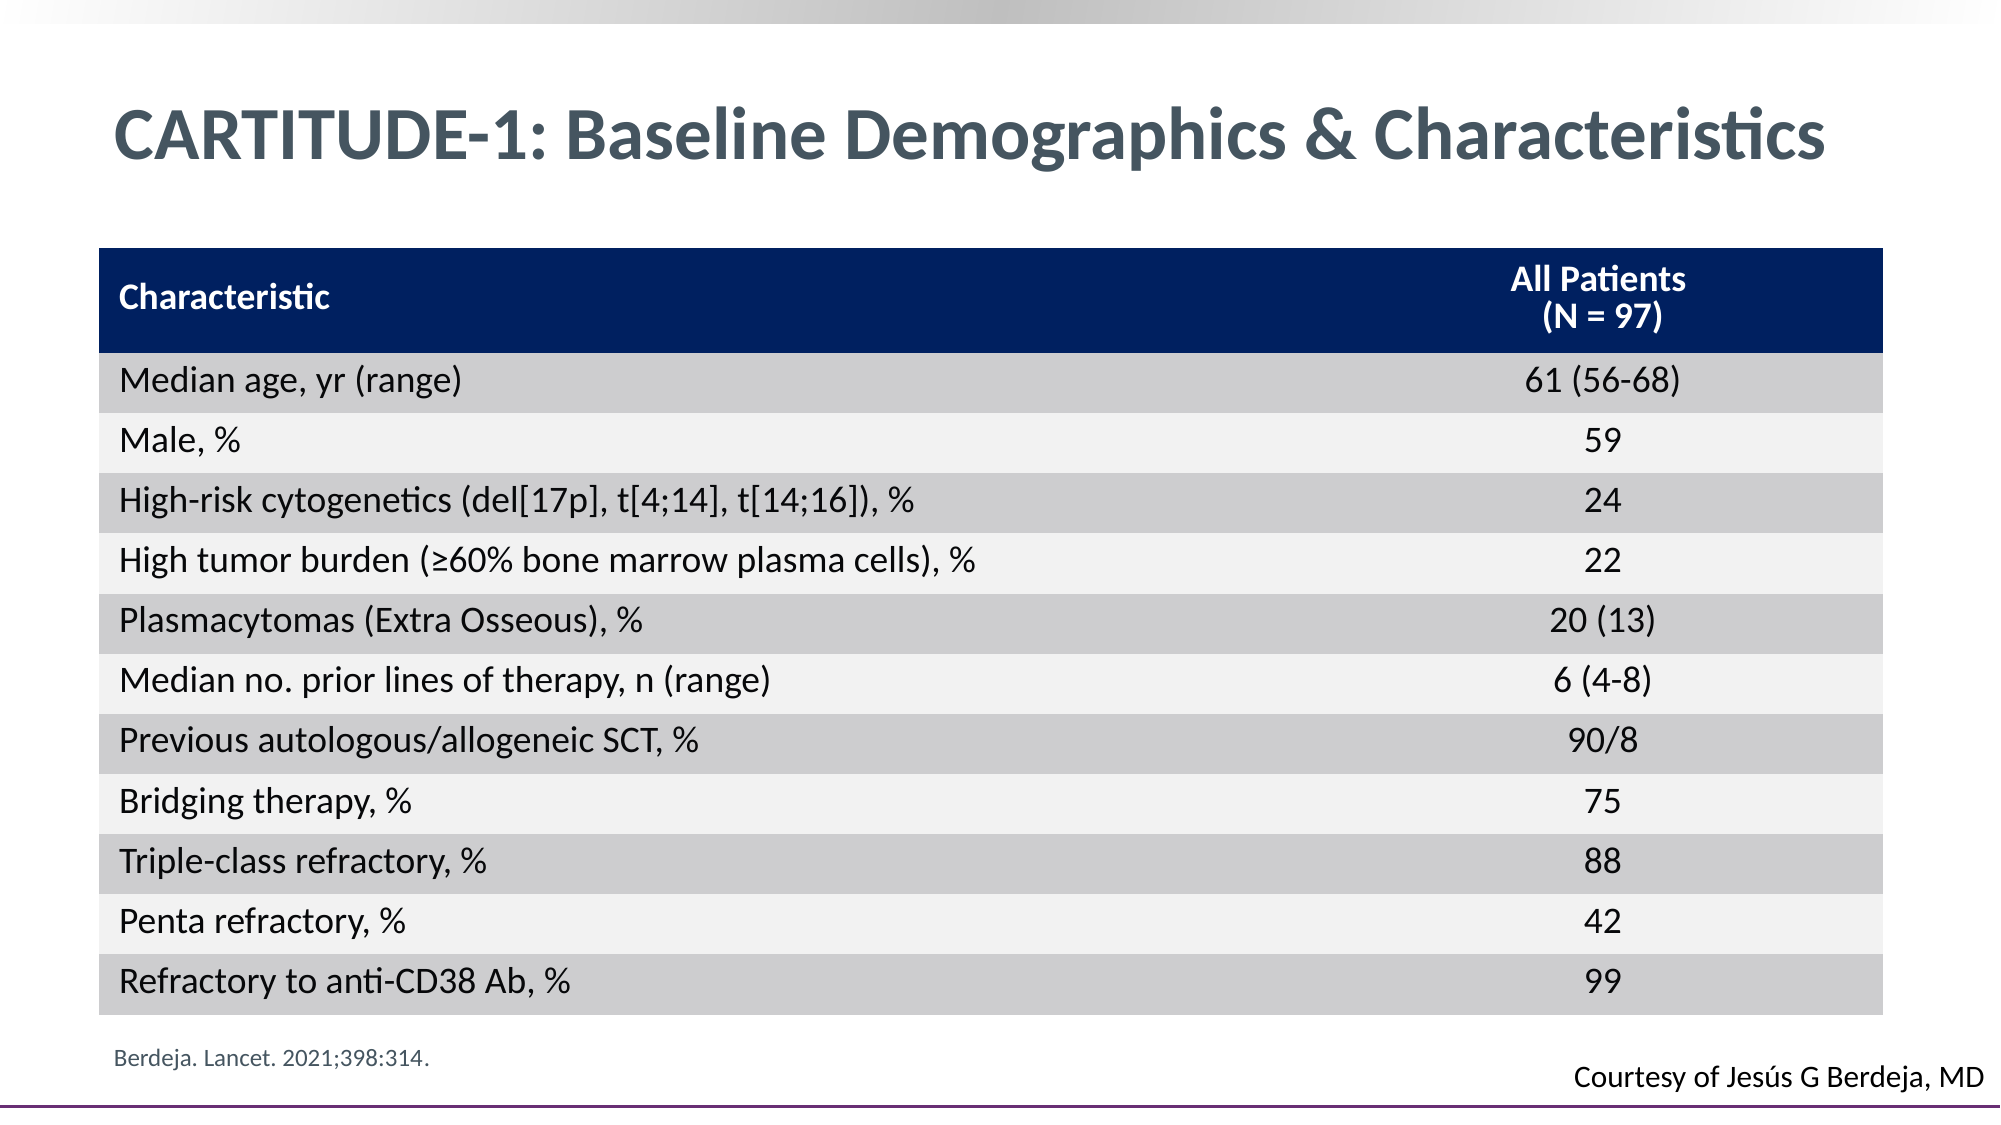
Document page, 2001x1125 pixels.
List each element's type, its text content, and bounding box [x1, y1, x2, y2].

table_cell 22 [1323, 533, 1883, 594]
table_cell 88 [1323, 834, 1883, 894]
table_cell High tumor burden (≥60% bone marrow plasma cells), % [99, 533, 1323, 594]
table_cell 20 (13) [1323, 594, 1883, 654]
table_cell 90/8 [1323, 714, 1883, 774]
text_box Berdeja. Lancet. 2021;398:314. [99, 1033, 1388, 1079]
text_box Courtesy of Jesús G Berdeja, MD [1477, 1048, 2000, 1101]
table_cell Bridging therapy, % [99, 774, 1323, 834]
table_cell 42 [1323, 894, 1883, 954]
table_cell Previous autologous/allogeneic SCT, % [99, 714, 1323, 774]
table_cell 61 (56-68) [1323, 353, 1883, 413]
table_cell Triple-class refractory, % [99, 834, 1323, 894]
table_header All Patients (N = 97) [1323, 248, 1883, 353]
table_cell 75 [1323, 774, 1883, 834]
table_cell Penta refractory, % [99, 894, 1323, 954]
table_cell Male, % [99, 413, 1323, 473]
table_cell Refractory to anti-CD38 Ab, % [99, 954, 1323, 1015]
table_cell Median age, yr (range) [99, 353, 1323, 413]
title CARTITUDE-1: Baseline Demographics & Characteristics [100, 39, 1928, 220]
table_cell 59 [1323, 413, 1883, 473]
table_cell Plasmacytomas (Extra Osseous), % [99, 594, 1323, 654]
table_header Characteristic [99, 248, 1323, 353]
table_cell Median no. prior lines of therapy, n (range) [99, 654, 1323, 714]
table_cell 6 (4-8) [1323, 654, 1883, 714]
table_cell 24 [1323, 473, 1883, 533]
table_cell High-risk cytogenetics (del[17p], t[4;14], t[14;16]), % [99, 473, 1323, 533]
table_cell 99 [1323, 954, 1883, 1015]
